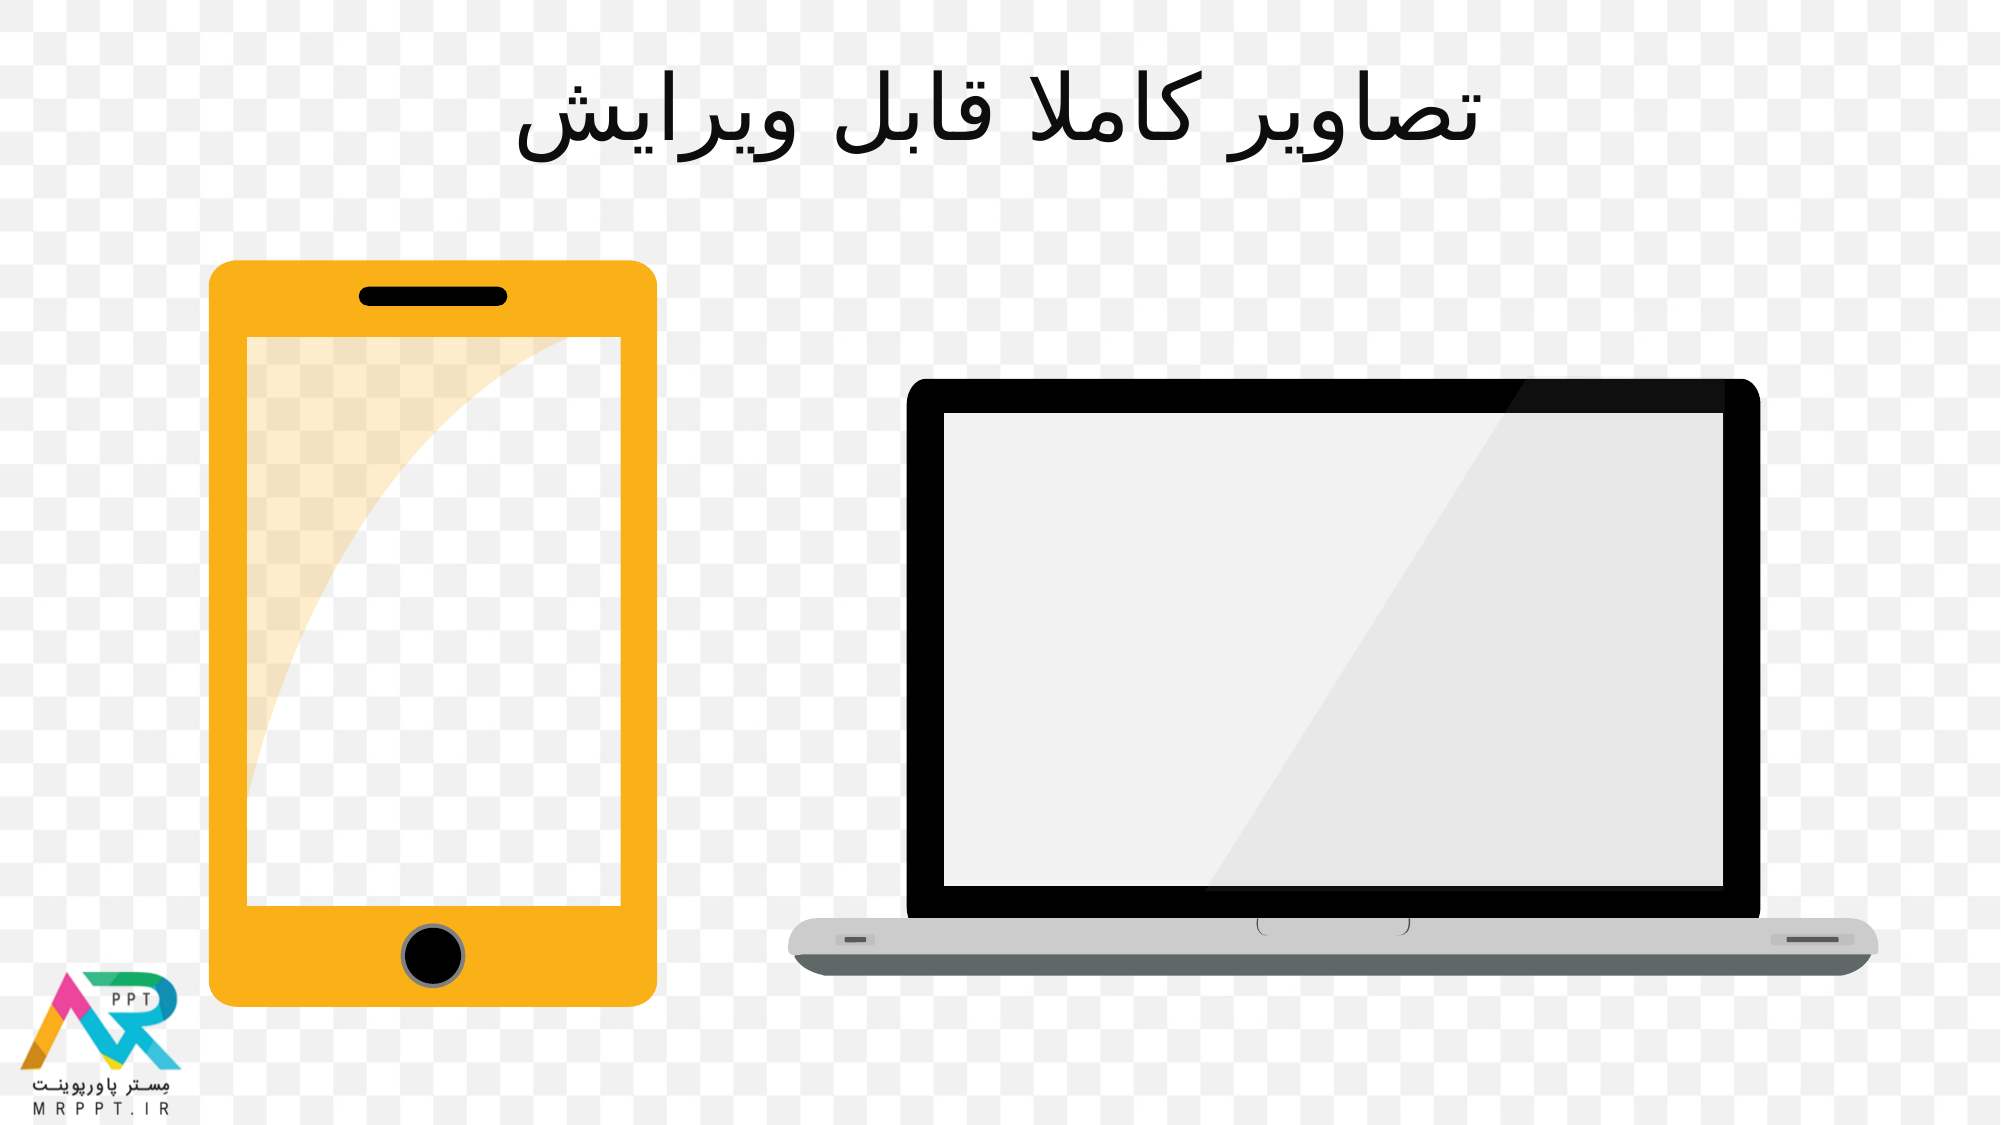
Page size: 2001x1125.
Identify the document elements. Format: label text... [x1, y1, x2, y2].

picture [0, 0, 2001, 1125]
text_box تصاویر کاملا قابل ویرایش [380, 41, 1619, 167]
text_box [783, 374, 1882, 978]
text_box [208, 260, 658, 1007]
